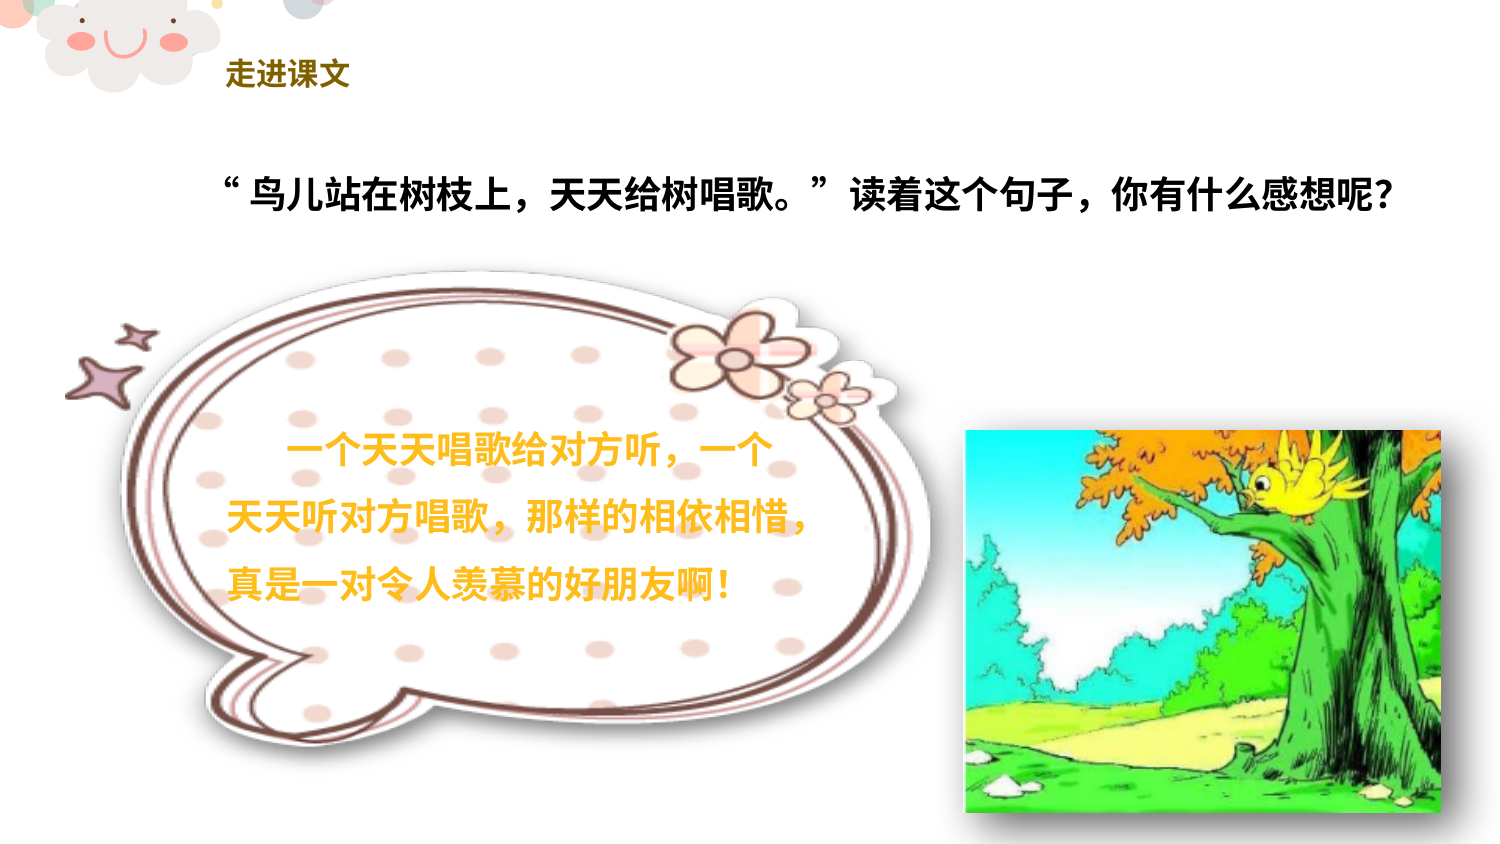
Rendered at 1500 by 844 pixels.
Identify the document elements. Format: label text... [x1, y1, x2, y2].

text_box 走进课文 [342, 48, 506, 98]
text_box “鸟儿站在树枝上，天天给树唱歌。”读着这个句子，你有什么感想呢？ [191, 165, 1392, 312]
picture [0, 0, 342, 98]
picture [65, 255, 1441, 813]
